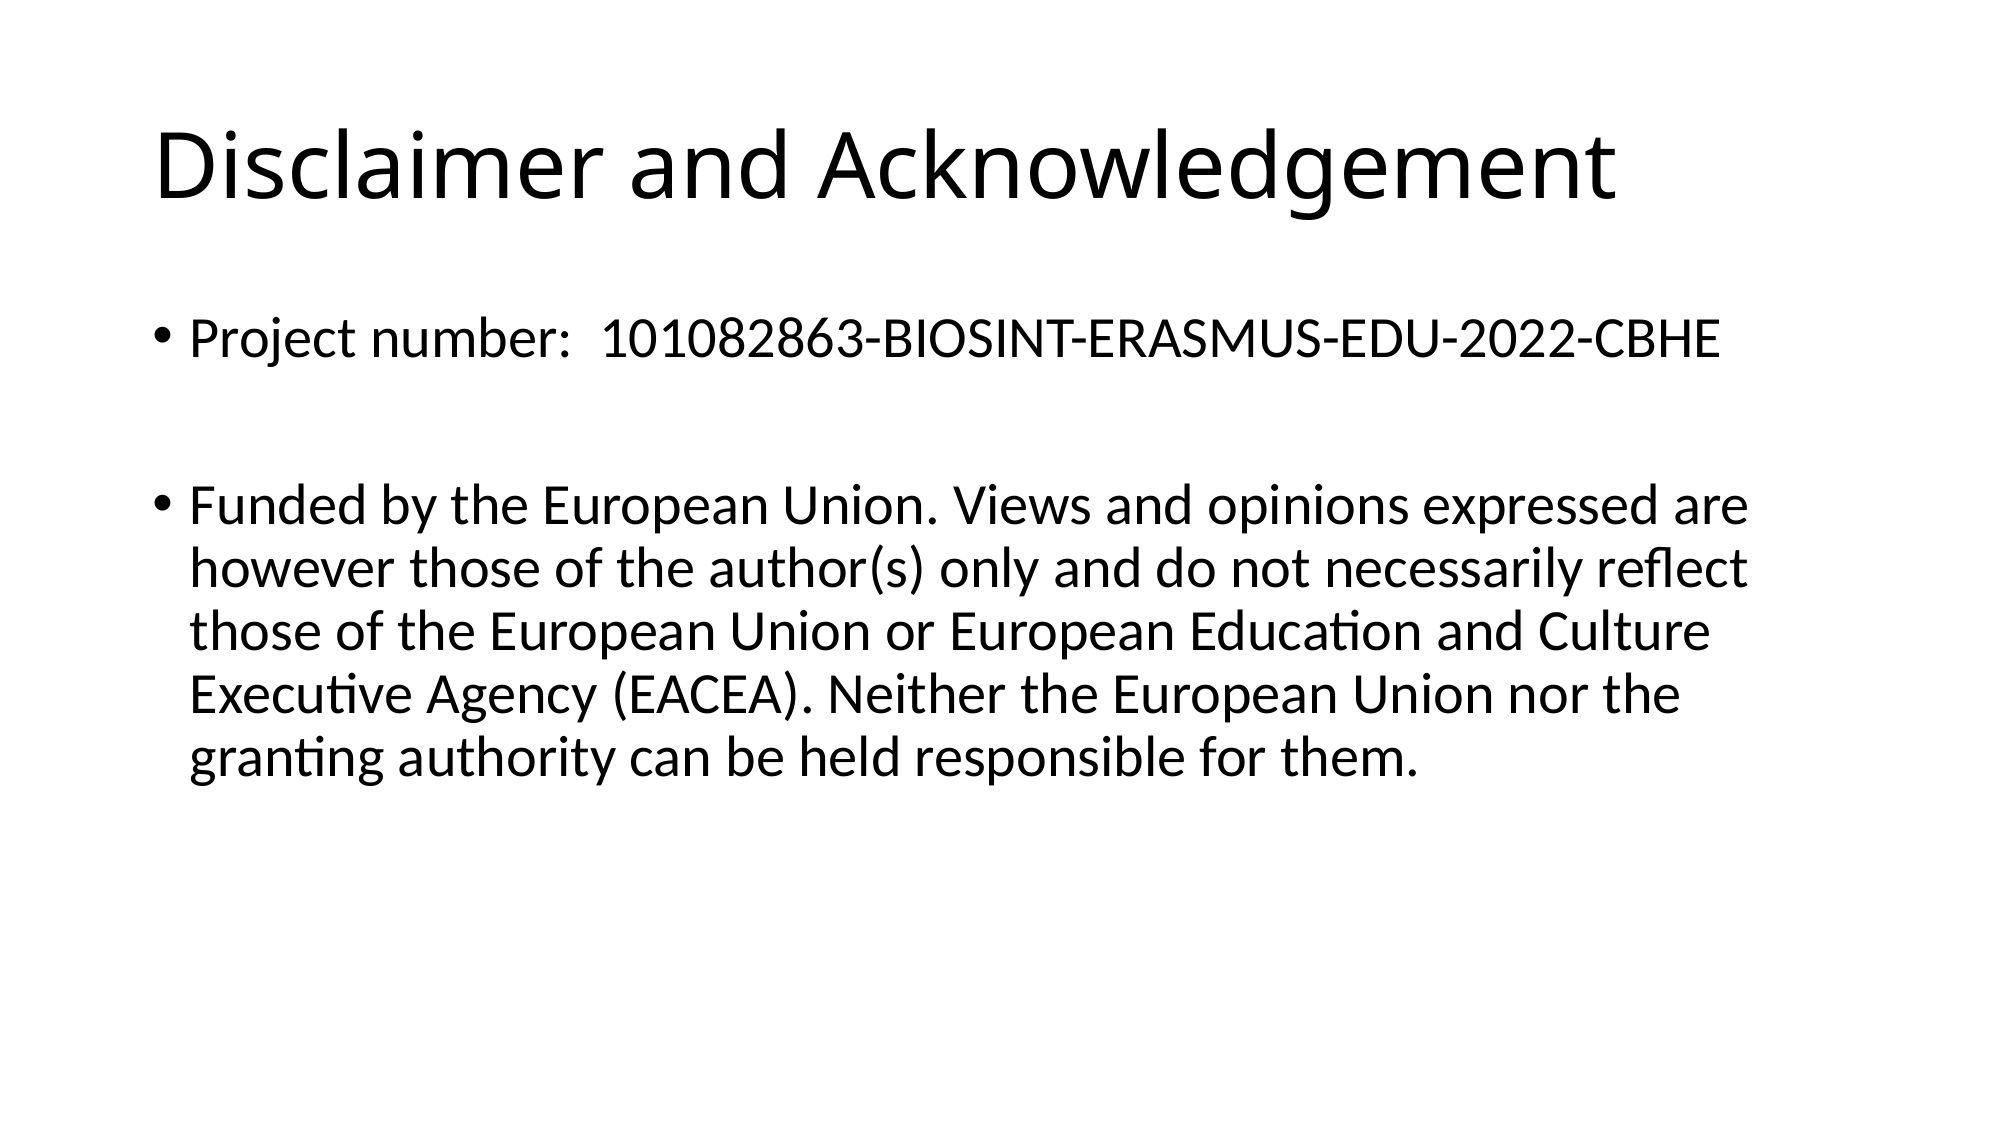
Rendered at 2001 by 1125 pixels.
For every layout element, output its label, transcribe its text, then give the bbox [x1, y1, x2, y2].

title Disclaimer and Acknowledgement [137, 59, 1863, 278]
list Project number: 101082863-BIOSINT-ERASMUS-EDU-2022-CBHE Funded by the European Union. Views and opinions expressed are however those of the author(s) only and do not necessarily reflect those of the European Union or European Education and Culture Executive Agency (EACEA). Neither the European Union nor the granting authority can be held responsible for them. [137, 299, 1863, 1014]
